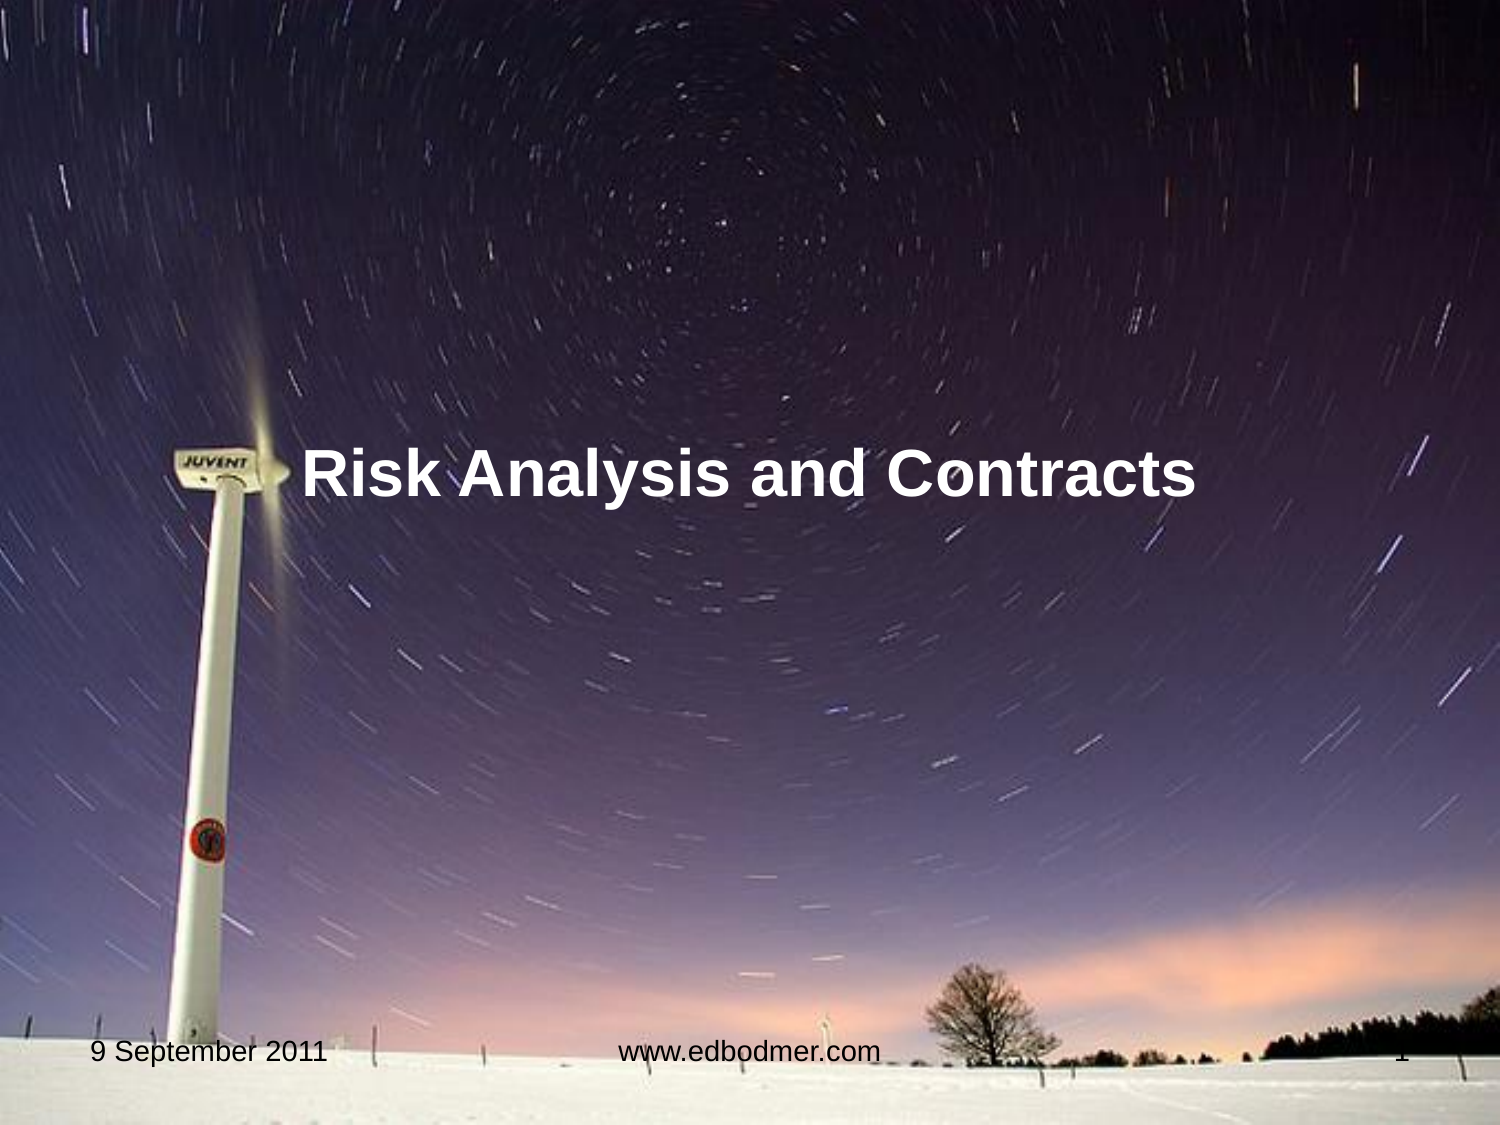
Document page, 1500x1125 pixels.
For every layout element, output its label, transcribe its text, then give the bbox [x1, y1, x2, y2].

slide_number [74, 1024, 426, 1103]
title Risk Analysis and Contracts [112, 349, 1388, 591]
slide_number 1 [1074, 1024, 1426, 1103]
footer www.edbodmer.com [512, 1024, 988, 1103]
picture [0, 0, 1500, 1125]
